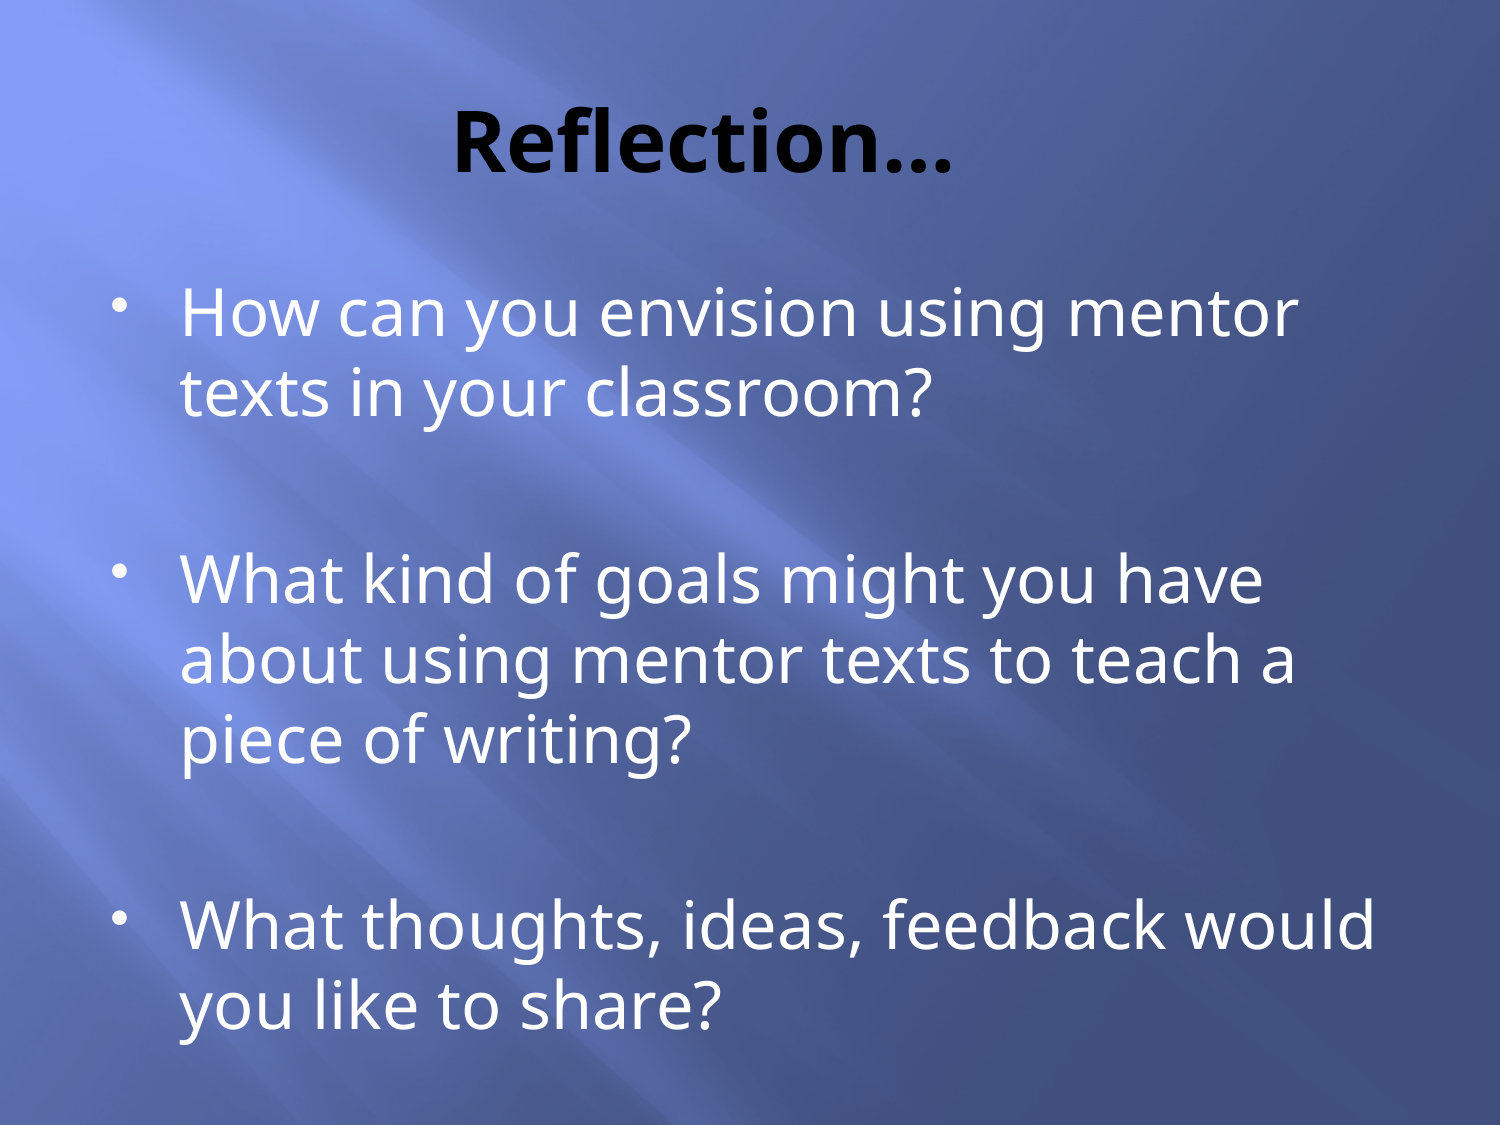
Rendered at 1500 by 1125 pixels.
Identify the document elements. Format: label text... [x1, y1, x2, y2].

title Reflection… [75, 45, 1425, 233]
list How can you envision using mentor texts in your classroom? What kind of goals might you have about using mentor texts to teach a piece of writing? What thoughts, ideas, feedback would you like to share? [75, 262, 1425, 1035]
